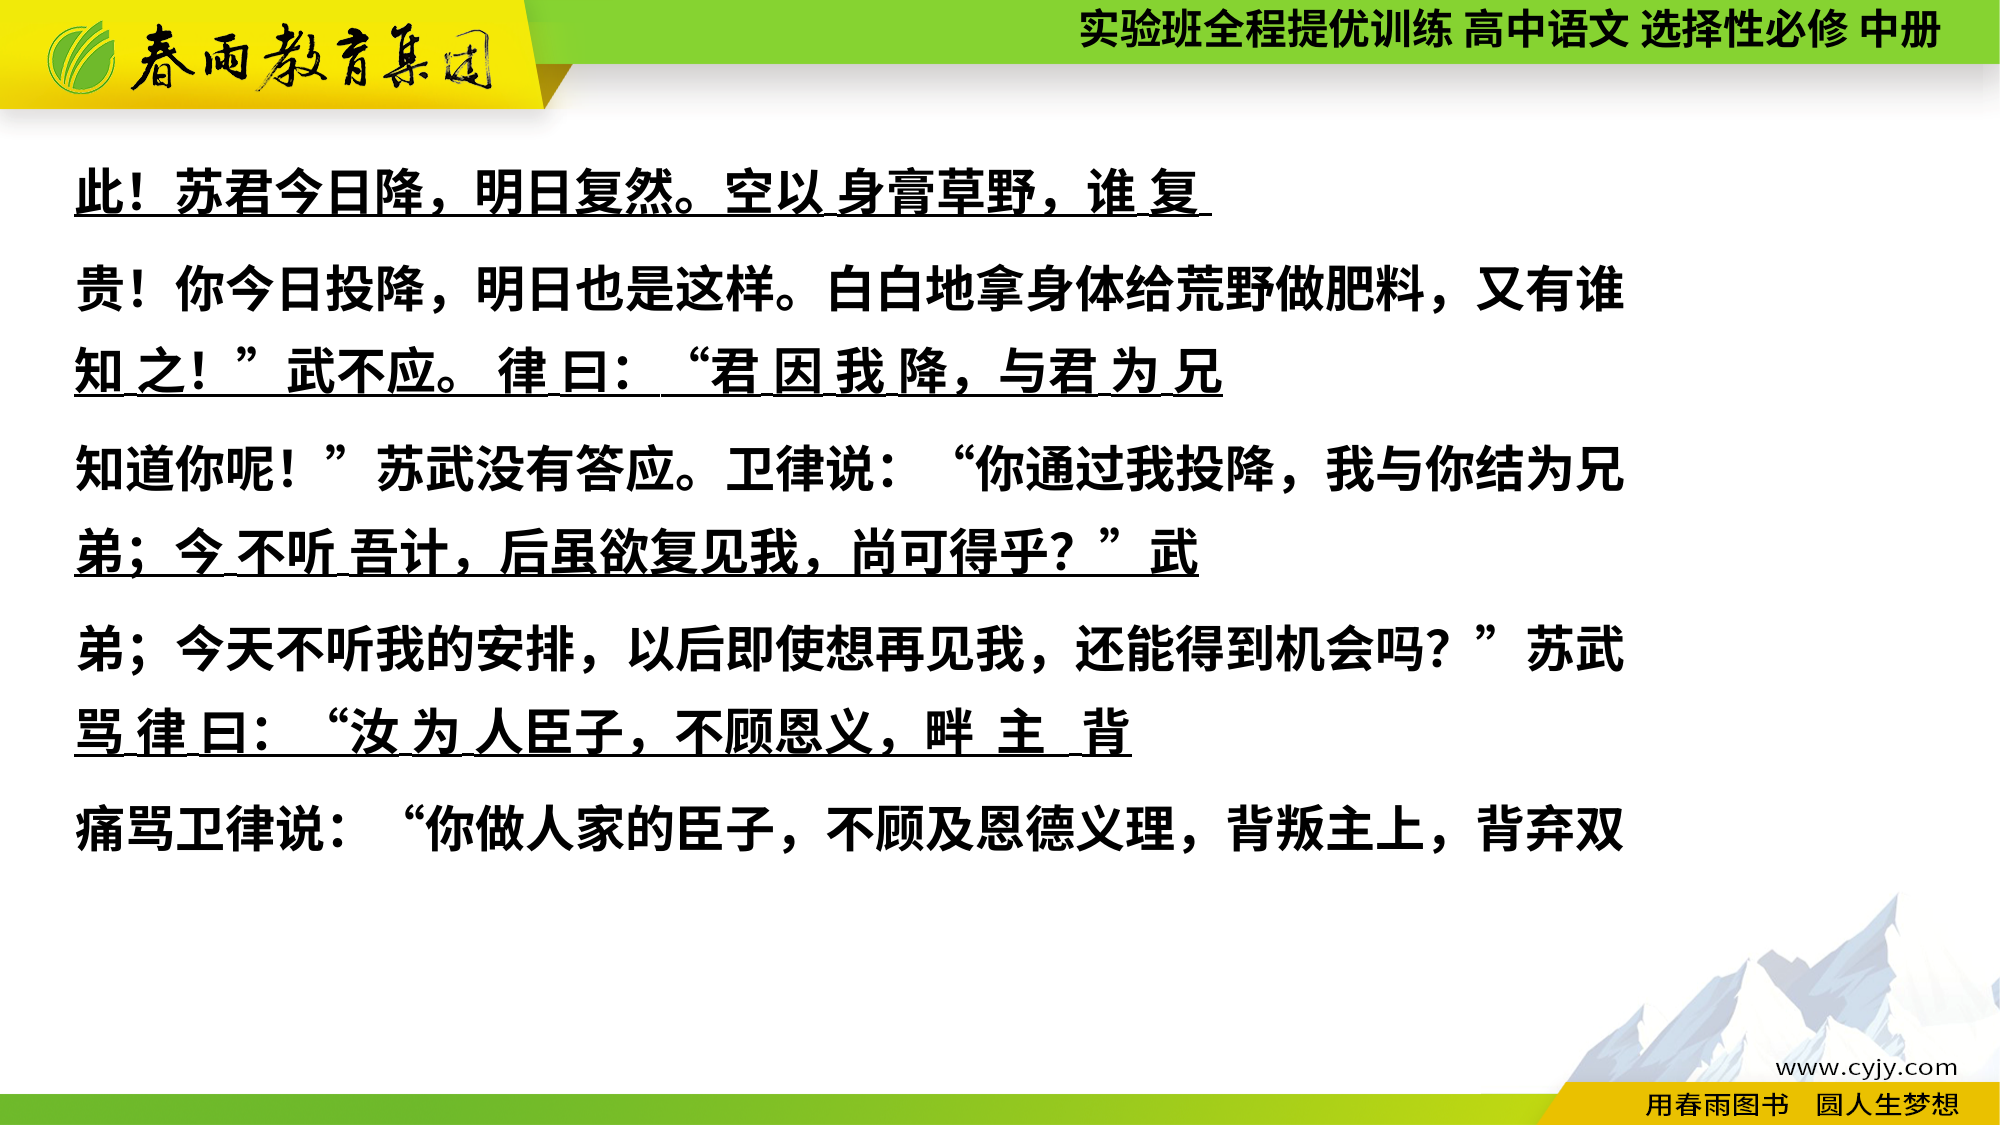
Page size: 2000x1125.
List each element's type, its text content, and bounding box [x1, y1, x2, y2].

text_box 贵！你今日投降，明日也是这样。白白地拿身体给荒野做肥料，又有谁 知道你呢！”苏武没有答应。卫律说：“你通过我投降，我与你结为兄 弟；今天不听我的安排，以后即使想再见我，还能得到机会吗？”苏武 痛骂卫律说：“你做人家的臣子，不顾及恩德义理，背叛主上，背弃双 [60, 219, 1945, 865]
picture [0, 0, 2000, 1125]
